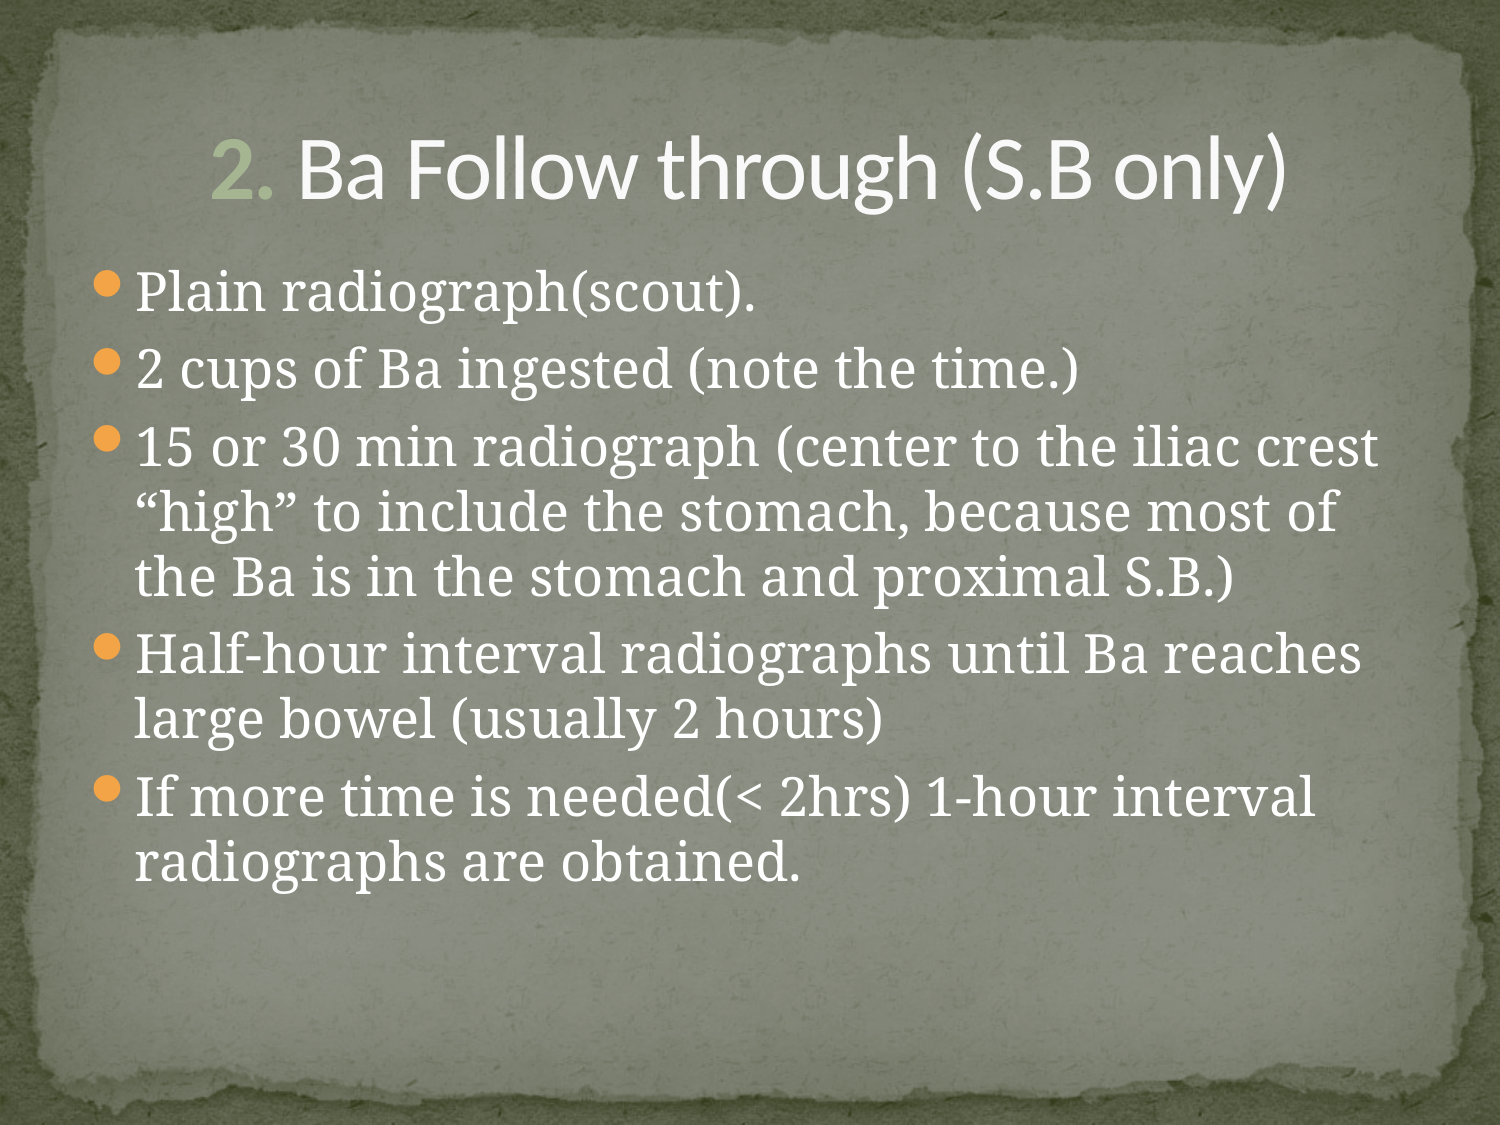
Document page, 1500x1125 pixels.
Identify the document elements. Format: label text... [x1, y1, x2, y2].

title 2. Ba Follow through (S.B only) [74, 24, 1425, 225]
list Plain radiograph(scout). 2 cups of Ba ingested (note the time.) 15 or 30 min radiograph (center to the iliac crest “high” to include the stomach, because most of the Ba is in the stomach and proximal S.B.) Half-hour interval radiographs until Ba reaches large bowel (usually 2 hours) If more time is needed(< 2hrs) 1-hour interval radiographs are obtained. [75, 249, 1425, 1000]
